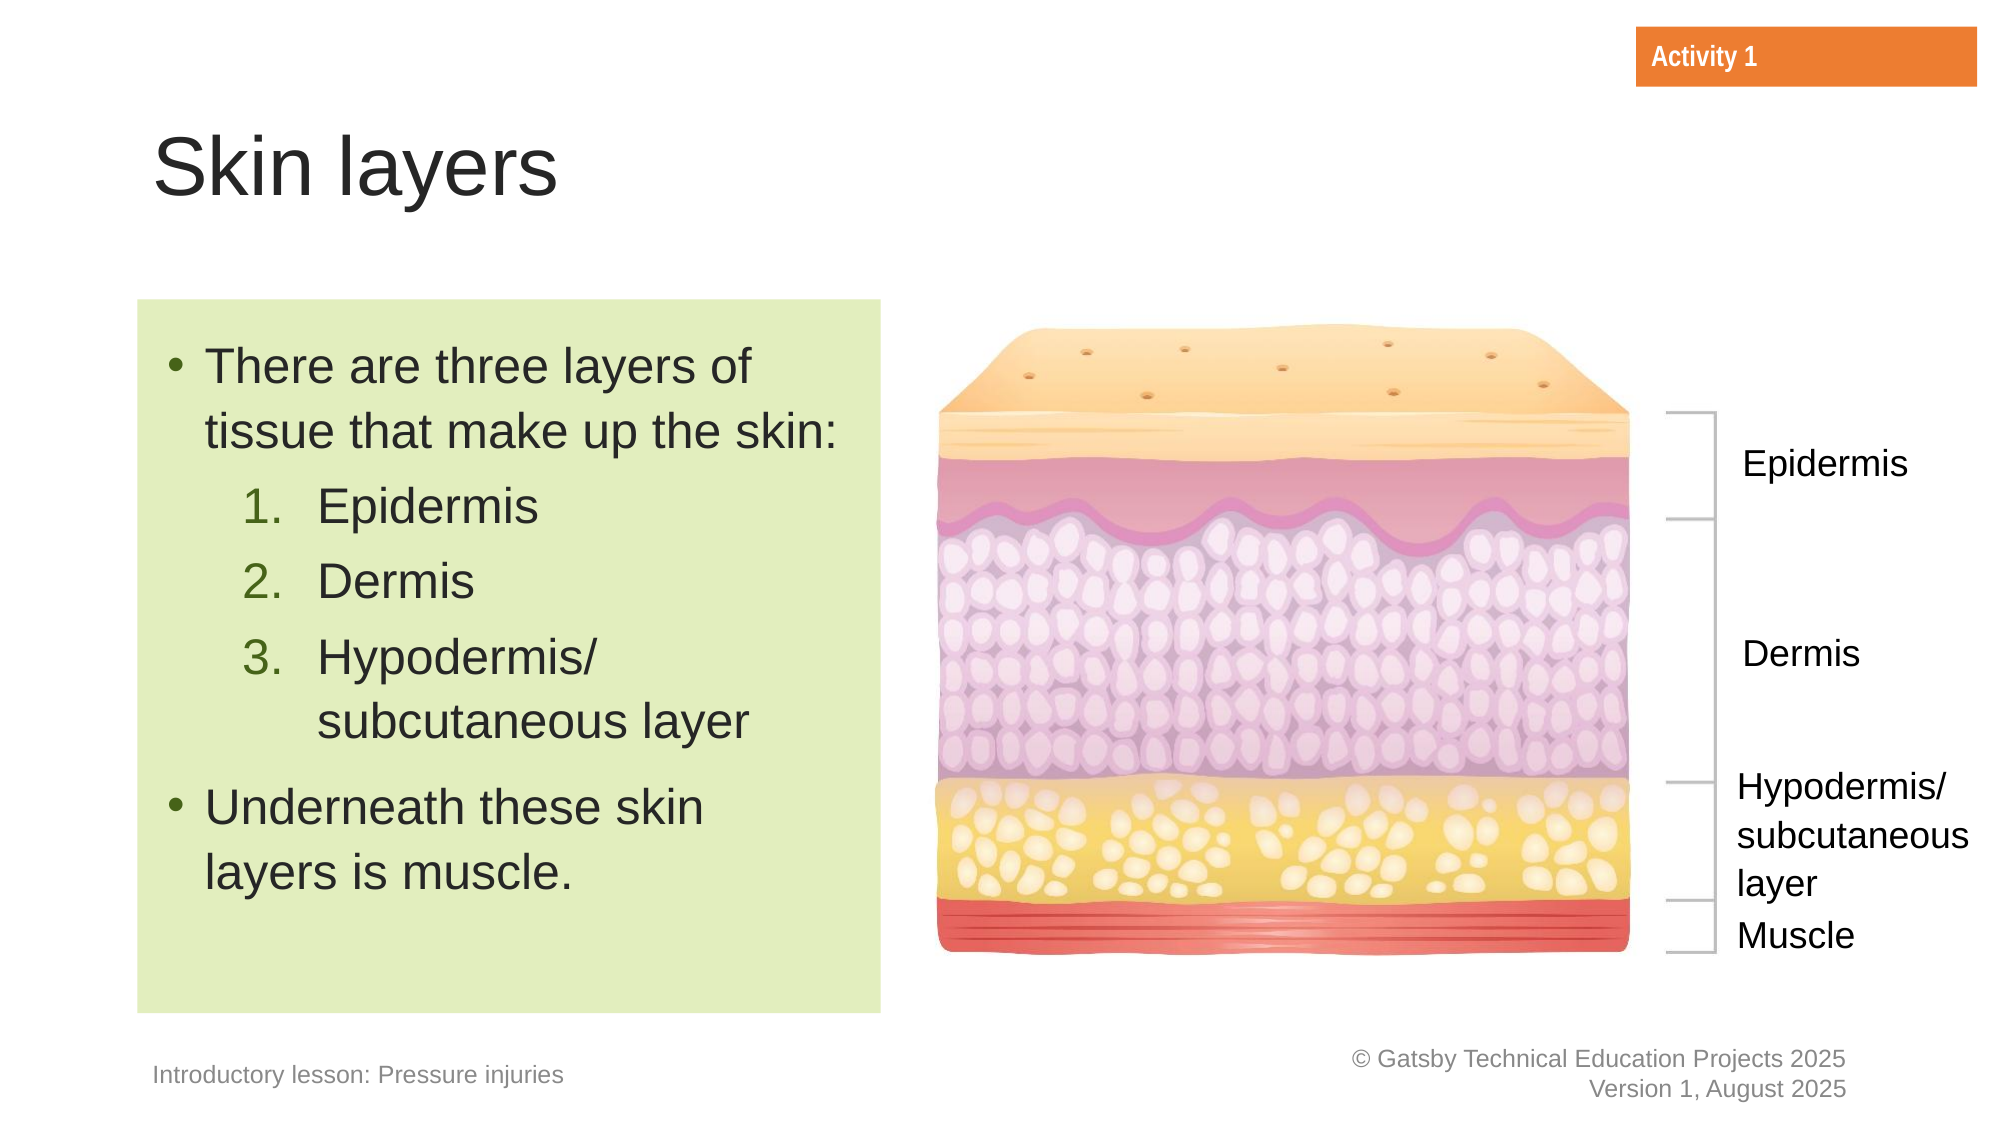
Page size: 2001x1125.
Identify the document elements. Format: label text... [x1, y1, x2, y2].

list There are three layers of tissue that make up the skin: Epidermis Dermis Hypodermis/ subcutaneous layer Underneath these skin layers is muscle. [137, 299, 881, 1014]
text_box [903, 299, 2000, 1014]
list Activity 1 [1636, 26, 1978, 87]
list Introductory lesson: Pressure injuries [137, 1042, 829, 1103]
title Skin layers [137, 59, 1863, 278]
